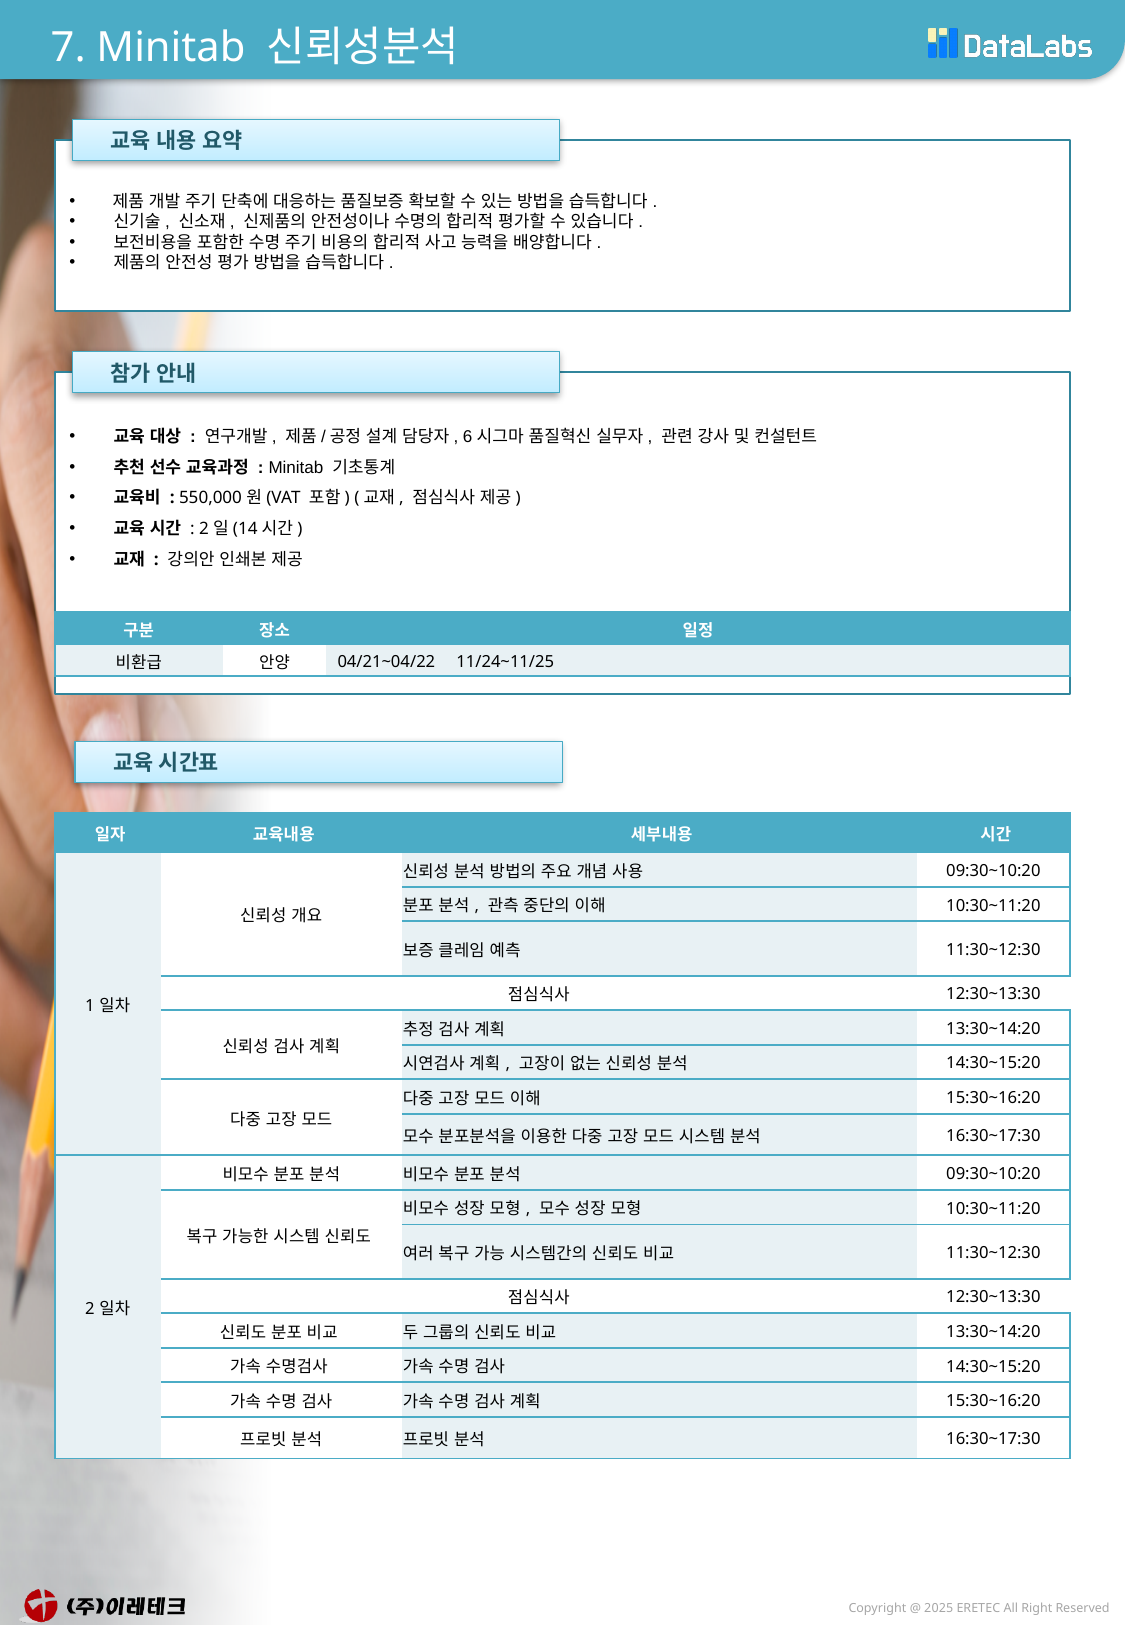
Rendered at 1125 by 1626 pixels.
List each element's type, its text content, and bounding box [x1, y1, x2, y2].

table_cell 시연검사 계획, 고장이 없는 신뢰성 분석 [402, 1046, 917, 1078]
table_header 구분 [56, 613, 223, 643]
table_cell 보증 클레임 예측 [402, 922, 917, 975]
table_cell 신뢰도 분포 비교 [161, 1314, 402, 1347]
table_cell 비모수 성장 모형, 모수 성장 모형 [402, 1191, 917, 1224]
table_cell 가속 수명 검사 [402, 1349, 917, 1381]
text_box 교육 대상 : 연구개발, 제품/공정 설계 담당자, 6시그마 품질혁신 실무자, 관련 강사 및 컨설턴트 추천 선수 교육과정 : Minitab 기초통계 교육비 : 550,000원(VAT 포함) (교재, 점심식사 제공) 교육 시간 : 2일(14시간) 교재 : 강의안 인쇄본 제공 [54, 407, 1065, 577]
table_cell 두 그룹의 신뢰도 비교 [402, 1314, 917, 1347]
table_cell 10:30~11:20 [917, 1191, 1069, 1224]
text_box 참가 안내 [72, 351, 560, 393]
table_header 일정 [326, 613, 1069, 643]
table_header 시간 [917, 814, 1069, 851]
text_box [53, 138, 1072, 314]
table_cell 여러 복구 가능 시스템간의 신뢰도 비교 [402, 1225, 917, 1278]
table_cell 점심식사 [161, 977, 917, 1009]
table_cell 16:30~17:30 [917, 1115, 1069, 1154]
table_cell 가속 수명검사 [161, 1349, 402, 1381]
table_cell 13:30~14:20 [917, 1314, 1069, 1347]
table_cell 12:30~13:30 [917, 977, 1070, 1009]
table_cell 15:30~16:20 [917, 1080, 1069, 1113]
table_cell 11:30~12:30 [917, 922, 1069, 975]
table_cell 비환급 [56, 645, 223, 675]
table_cell 2일차 [56, 1156, 161, 1458]
table_header 교육내용 [161, 814, 402, 851]
table_cell 다중 고장 모드 이해 [402, 1080, 917, 1113]
table_cell 안양 [223, 645, 326, 675]
table_cell 04/21~04/22 11/24~11/25 [326, 645, 1069, 675]
table_cell 09:30~10:20 [917, 853, 1069, 886]
table_cell 16:30~17:30 [917, 1418, 1069, 1458]
table_cell 14:30~15:20 [917, 1349, 1069, 1381]
table_cell 신뢰성 분석 방법의 주요 개념 사용 [402, 853, 917, 886]
table_cell 추정 검사 계획 [402, 1011, 917, 1044]
table_header 일자 [56, 814, 161, 851]
table_cell 12:30~13:30 [917, 1280, 1070, 1312]
table_cell 분포 분석, 관측 중단의 이해 [402, 888, 917, 920]
table_cell 신뢰성 개요 [161, 853, 402, 975]
table_cell 15:30~16:20 [917, 1383, 1069, 1416]
table_cell 가속 수명 검사 [161, 1383, 402, 1416]
picture [0, 23, 1125, 1625]
table_header 세부내용 [402, 814, 917, 851]
table_cell 프로빗 분석 [402, 1418, 917, 1458]
text_box 교육 내용 요약 [72, 119, 560, 161]
table_cell 비모수 분포 분석 [402, 1156, 917, 1189]
table_cell 비모수 분포 분석 [161, 1156, 402, 1189]
table_header 장소 [223, 613, 326, 643]
table_cell 점심식사 [161, 1280, 917, 1312]
table_cell 모수 분포분석을 이용한 다중 고장 모드 시스템 분석 [402, 1115, 917, 1154]
text_box 교육 시간표 [74, 741, 563, 783]
table_cell 09:30~10:20 [917, 1156, 1069, 1189]
table_cell 14:30~15:20 [917, 1046, 1069, 1078]
table_cell 신뢰성 검사 계획 [161, 1011, 402, 1078]
table_cell 가속 수명 검사 계획 [402, 1383, 917, 1416]
table_cell 11:30~12:30 [917, 1225, 1069, 1278]
table_cell 다중 고장 모드 [161, 1080, 402, 1154]
title 7. Minitab 신뢰성분석 [35, 9, 1049, 80]
text_box [53, 370, 1072, 696]
table_cell 프로빗 분석 [161, 1418, 402, 1458]
text_box 제품 개발 주기 단축에 대응하는 품질보증 확보할 수 있는 방법을 습득합니다. 신기술, 신소재, 신제품의 안전성이나 수명의 합리적 평가할 수 있습니다. 보전비용을 포함한 수명 주기 비용의 합리적 사고 능력을 배양합니다. 제품의 안전성 평가 방법을 습득합니다. [54, 182, 1065, 280]
table_cell 10:30~11:20 [917, 888, 1069, 920]
table_cell 13:30~14:20 [917, 1011, 1069, 1044]
table_cell 1일차 [56, 853, 161, 1154]
table_cell 복구 가능한 시스템 신뢰도 [161, 1191, 402, 1278]
